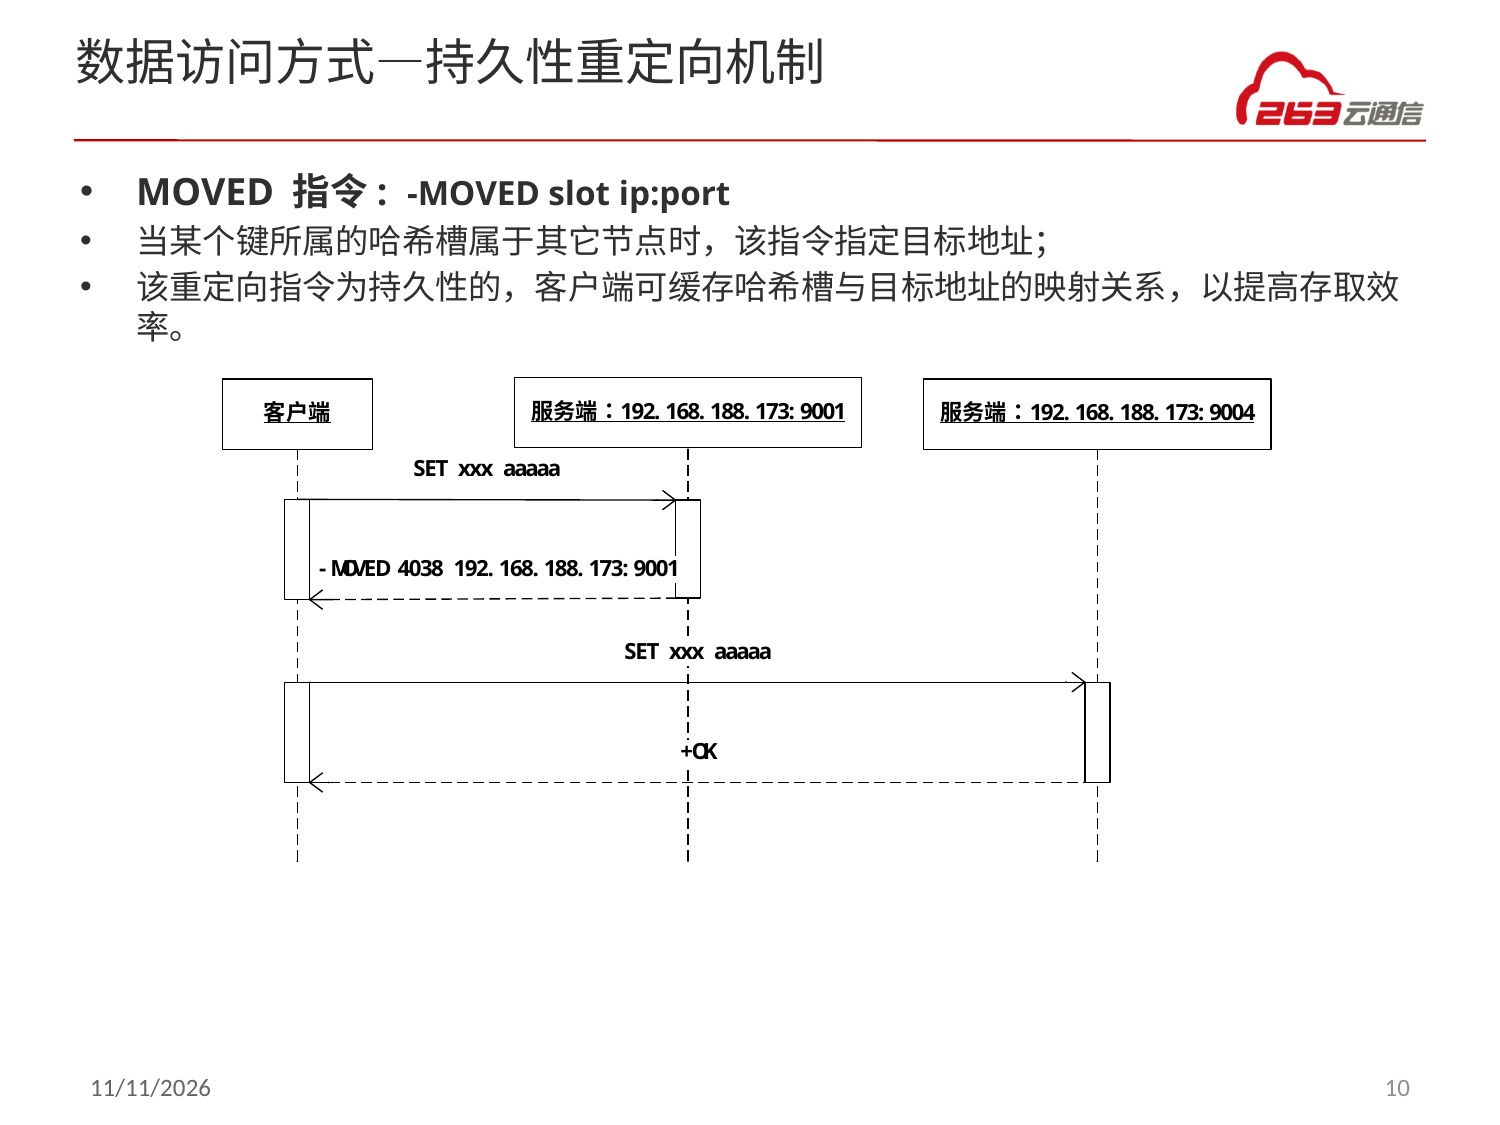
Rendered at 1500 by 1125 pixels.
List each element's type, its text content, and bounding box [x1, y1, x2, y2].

list MOVED 指令: -MOVED slot ip:port 当某个键所属的哈希槽属于其它节点时，该指令指定目标地址； 该重定向指令为持久性的，客户端可缓存哈希槽与目标地址的映射关系，以提高存取效率。 [64, 160, 1415, 375]
picture [1230, 37, 1430, 141]
title 数据访问方式—持久性重定向机制 [75, 30, 1235, 136]
picture [218, 373, 1276, 866]
